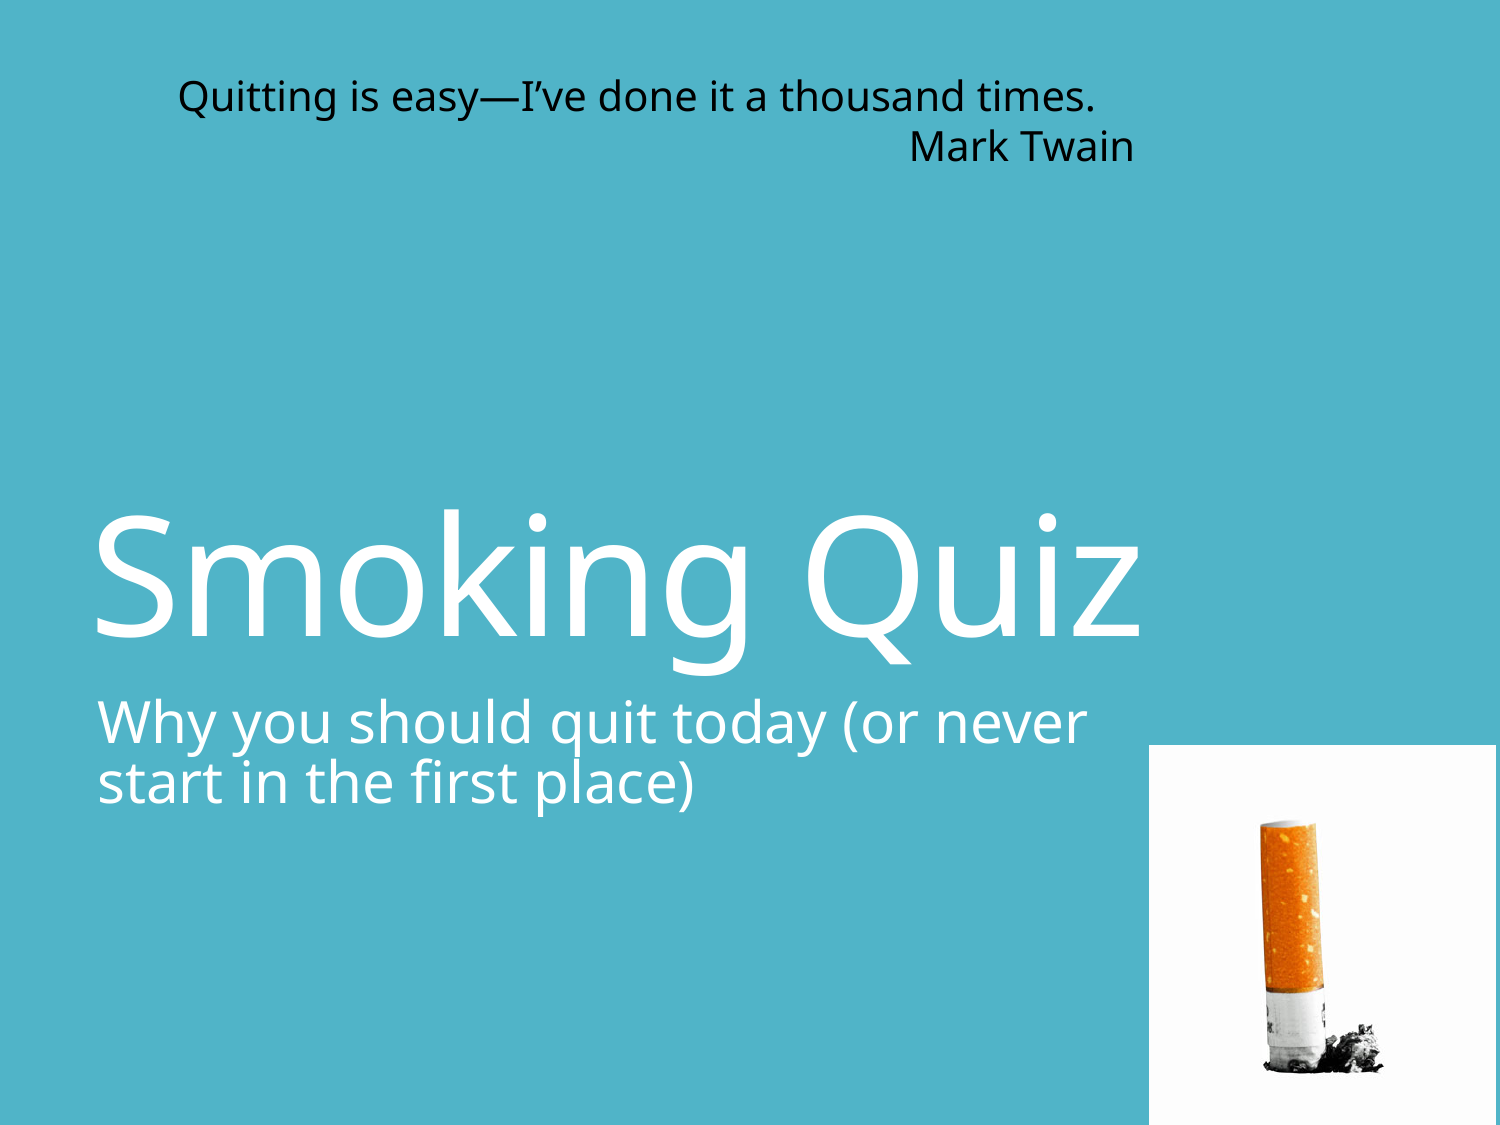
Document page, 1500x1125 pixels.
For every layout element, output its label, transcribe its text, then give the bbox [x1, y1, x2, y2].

picture [1148, 745, 1496, 1125]
title Smoking Quiz [74, 126, 1401, 677]
text_box Quitting is easy—I’ve done it a thousand times. Mark Twain [162, 62, 1150, 228]
subtitle Why you should quit today (or never start in the first place) [82, 688, 1218, 959]
